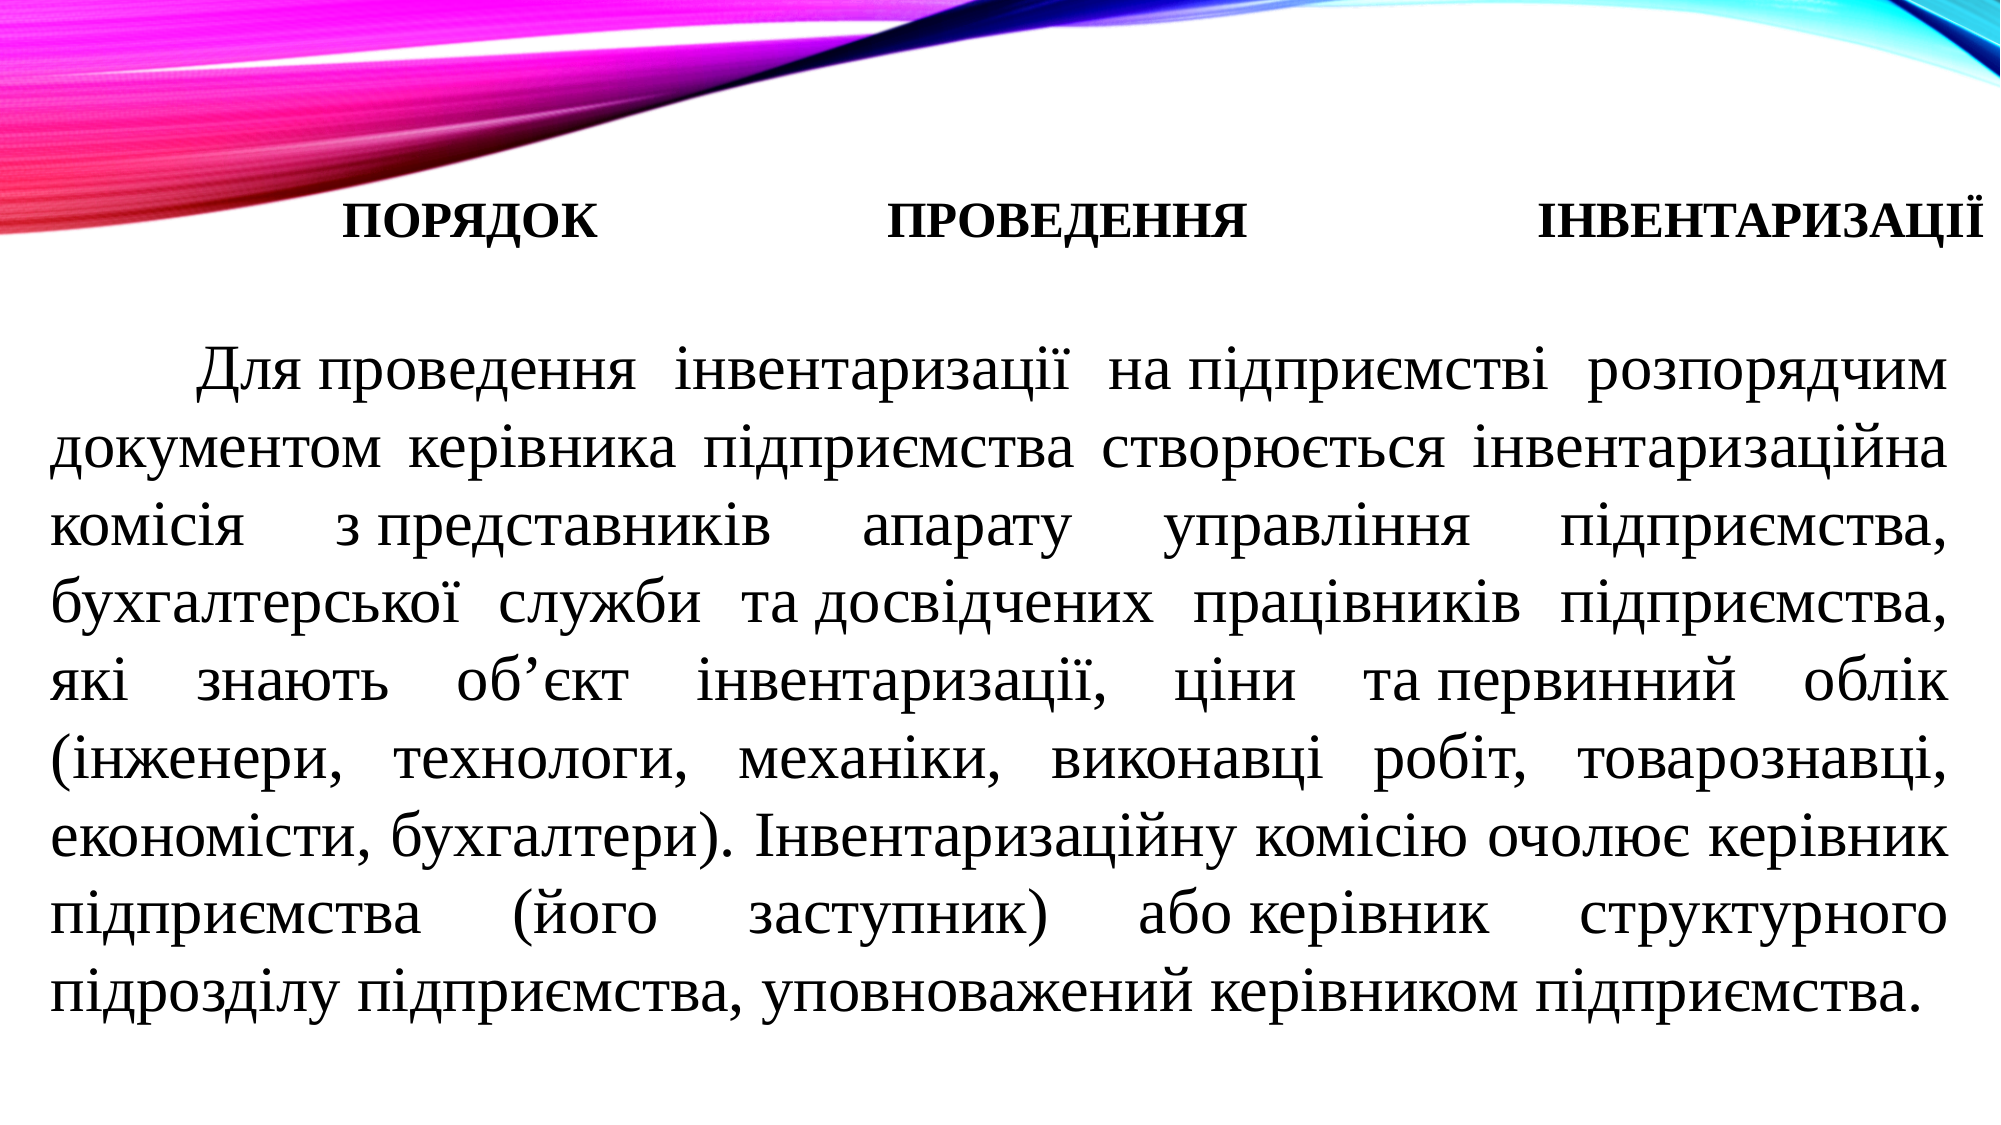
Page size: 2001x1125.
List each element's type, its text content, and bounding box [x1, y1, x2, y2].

picture [1910, 0, 2000, 45]
picture [0, 0, 2000, 237]
picture [1890, 0, 2000, 75]
list Для проведення інвентаризації на підприємстві розпорядчим документом керівника підприємства створюється інвентаризаційна комісія з представників апарату управління підприємства, бухгалтерської служби та досвідчених працівників підприємства, які знають об’єкт інвентаризації, ціни та первинний облік (інженери, технологи, механіки, виконавці робіт, товарознавці, економісти, бухгалтери). Інвентаризаційну комісію очолює керівник підприємства (його заступник) або керівник структурного підрозділу підприємства, уповноважений керівником підприємства. [35, 317, 1966, 1100]
title Порядок проведення інвентаризації [327, 185, 2000, 318]
